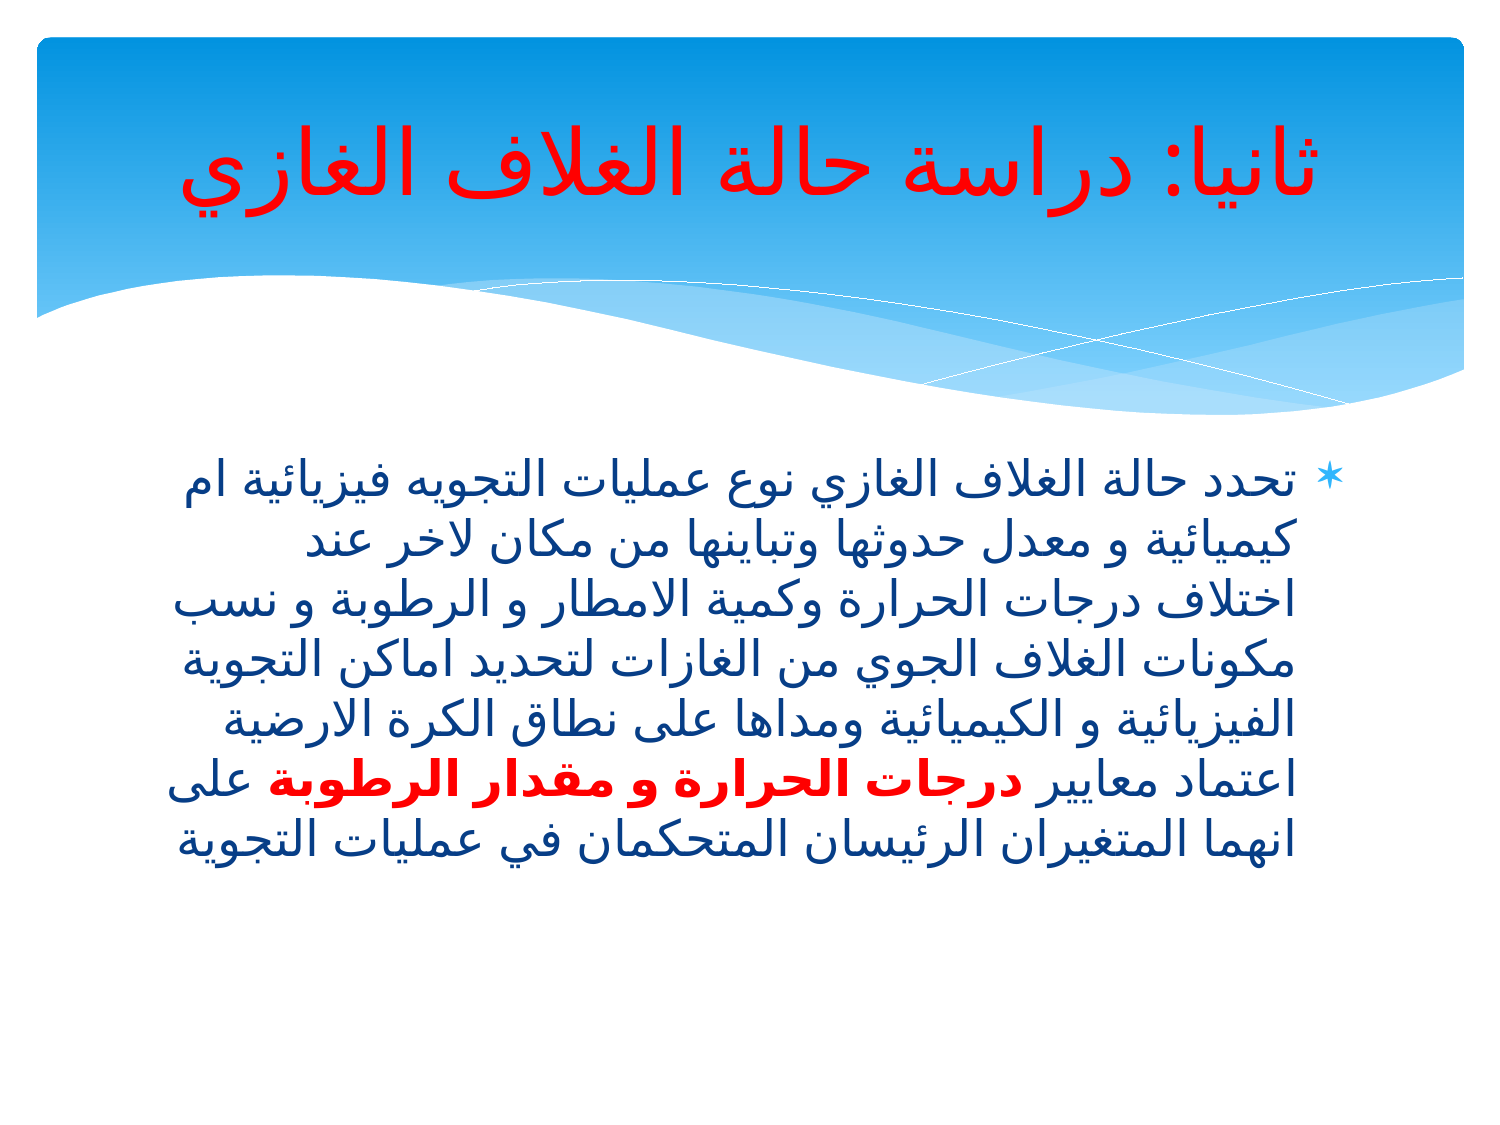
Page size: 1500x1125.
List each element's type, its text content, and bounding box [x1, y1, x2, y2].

title ثانيا: دراسة حالة الغلاف الغازي [75, 55, 1425, 261]
list تحدد حالة الغلاف الغازي نوع عمليات التجويه فيزيائية ام كيميائية و معدل حدوثها وتباينها من مكان لاخر عند اختلاف درجات الحرارة وكمية الامطار و الرطوبة و نسب مكونات الغلاف الجوي من الغازات لتحديد اماكن التجوية الفيزيائية و الكيميائية ومداها على نطاق الكرة الارضية اعتماد معايير درجات الحرارة و مقدار الرطوبة على انهما المتغيران الرئيسان المتحكمان في عمليات التجوية [143, 438, 1359, 1005]
